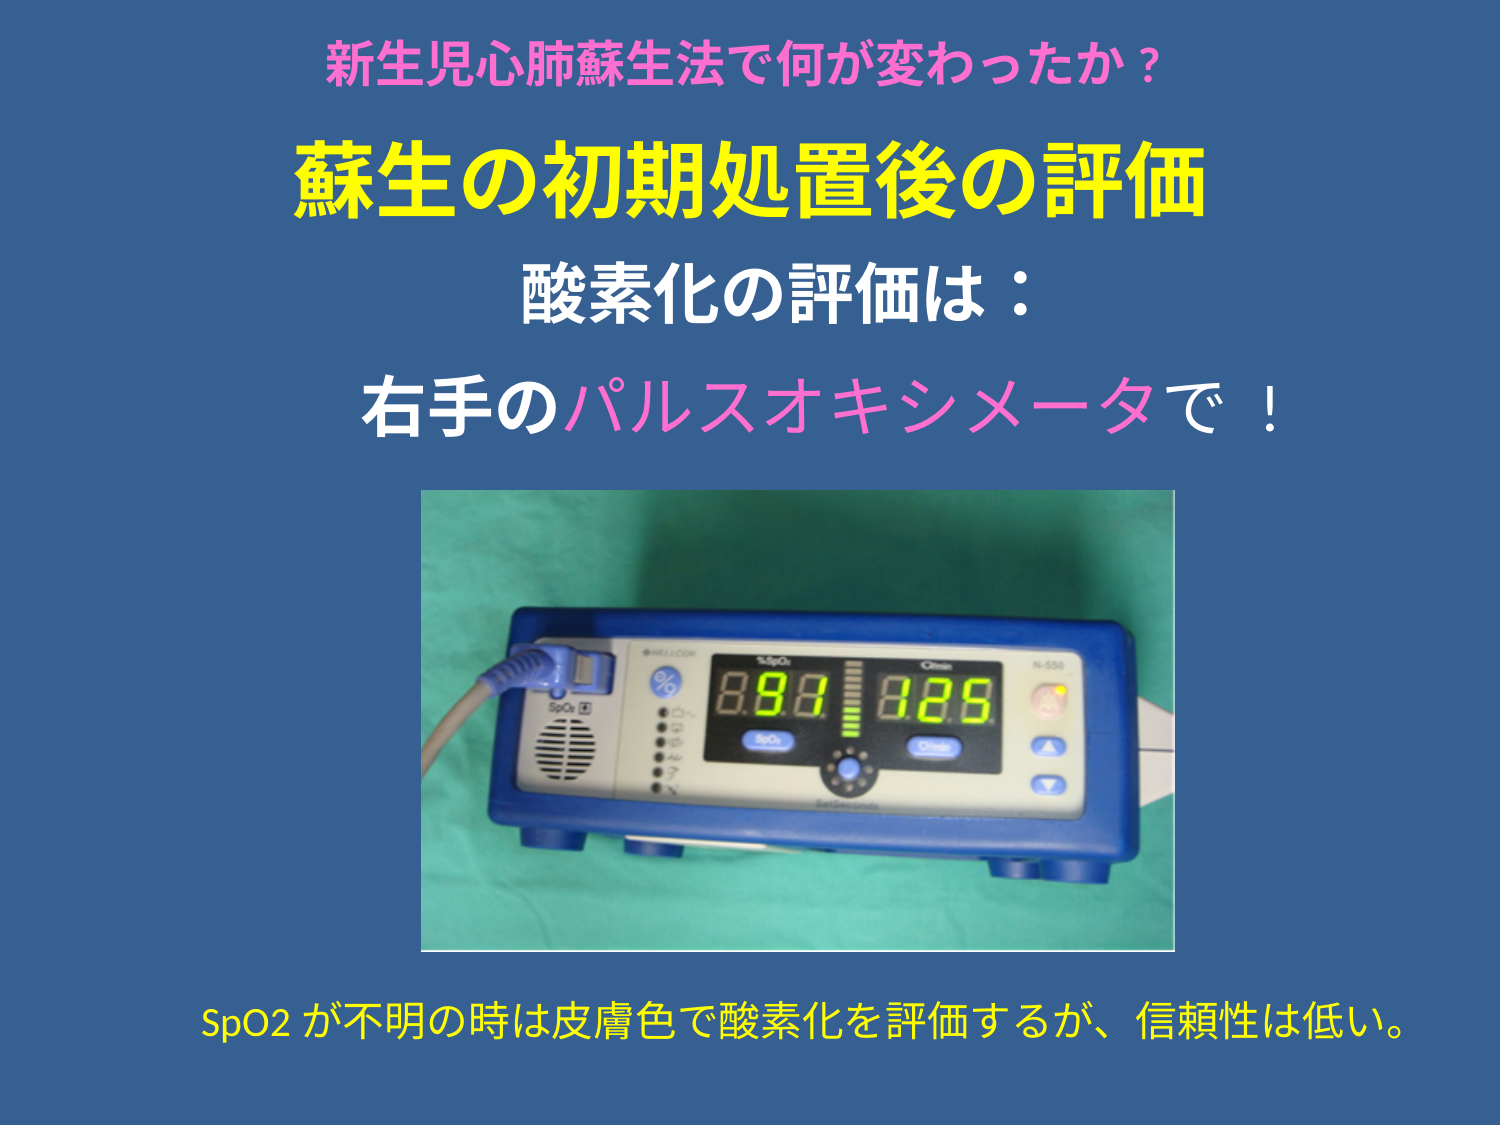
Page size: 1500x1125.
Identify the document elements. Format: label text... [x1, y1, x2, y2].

text_box 新生児心肺蘇生法で何が変わったか? [310, 24, 1176, 100]
title 蘇生の初期処置後の評価 [37, 59, 1463, 297]
text_box SpO2が不明の時は皮膚色で酸素化を評価するが、信頼性は低い。 [186, 987, 1443, 1053]
text_box 酸素化の評価は： 右手のパルスオキシメータで ! [99, 244, 1475, 453]
picture [421, 490, 1176, 953]
